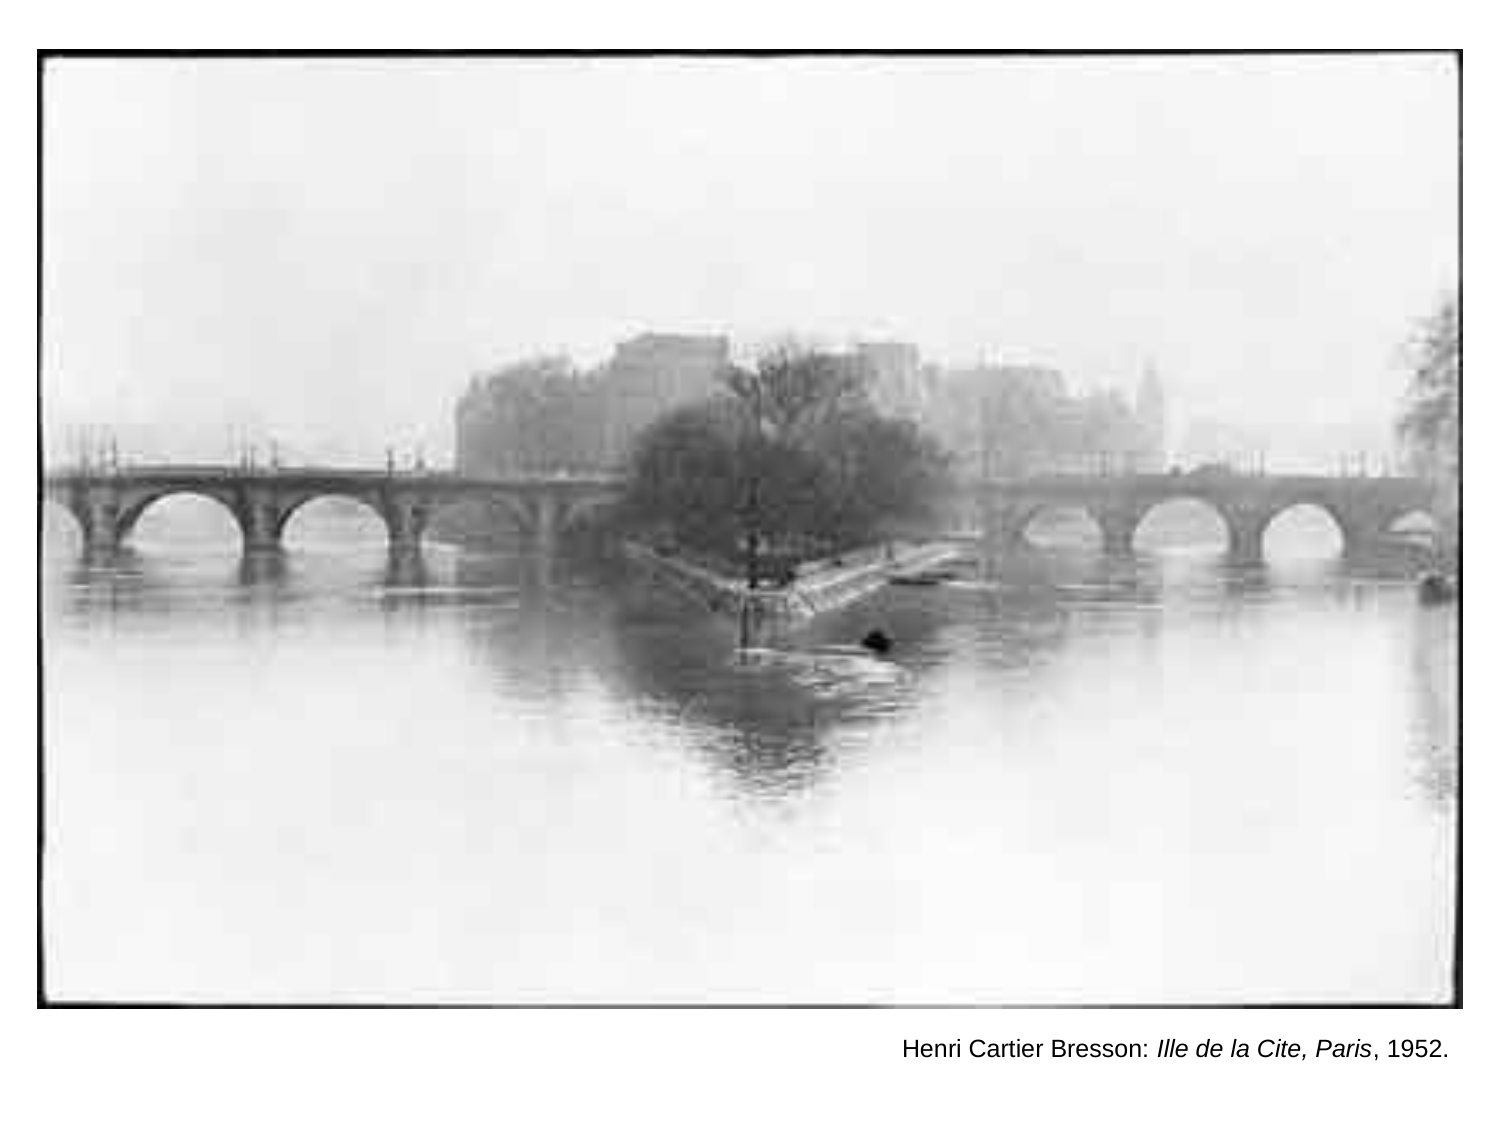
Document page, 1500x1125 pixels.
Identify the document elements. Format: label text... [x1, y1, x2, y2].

picture [37, 49, 1463, 1010]
text_box Henri Cartier Bresson: Ille de la Cite, Paris, 1952. [887, 1025, 1475, 1070]
